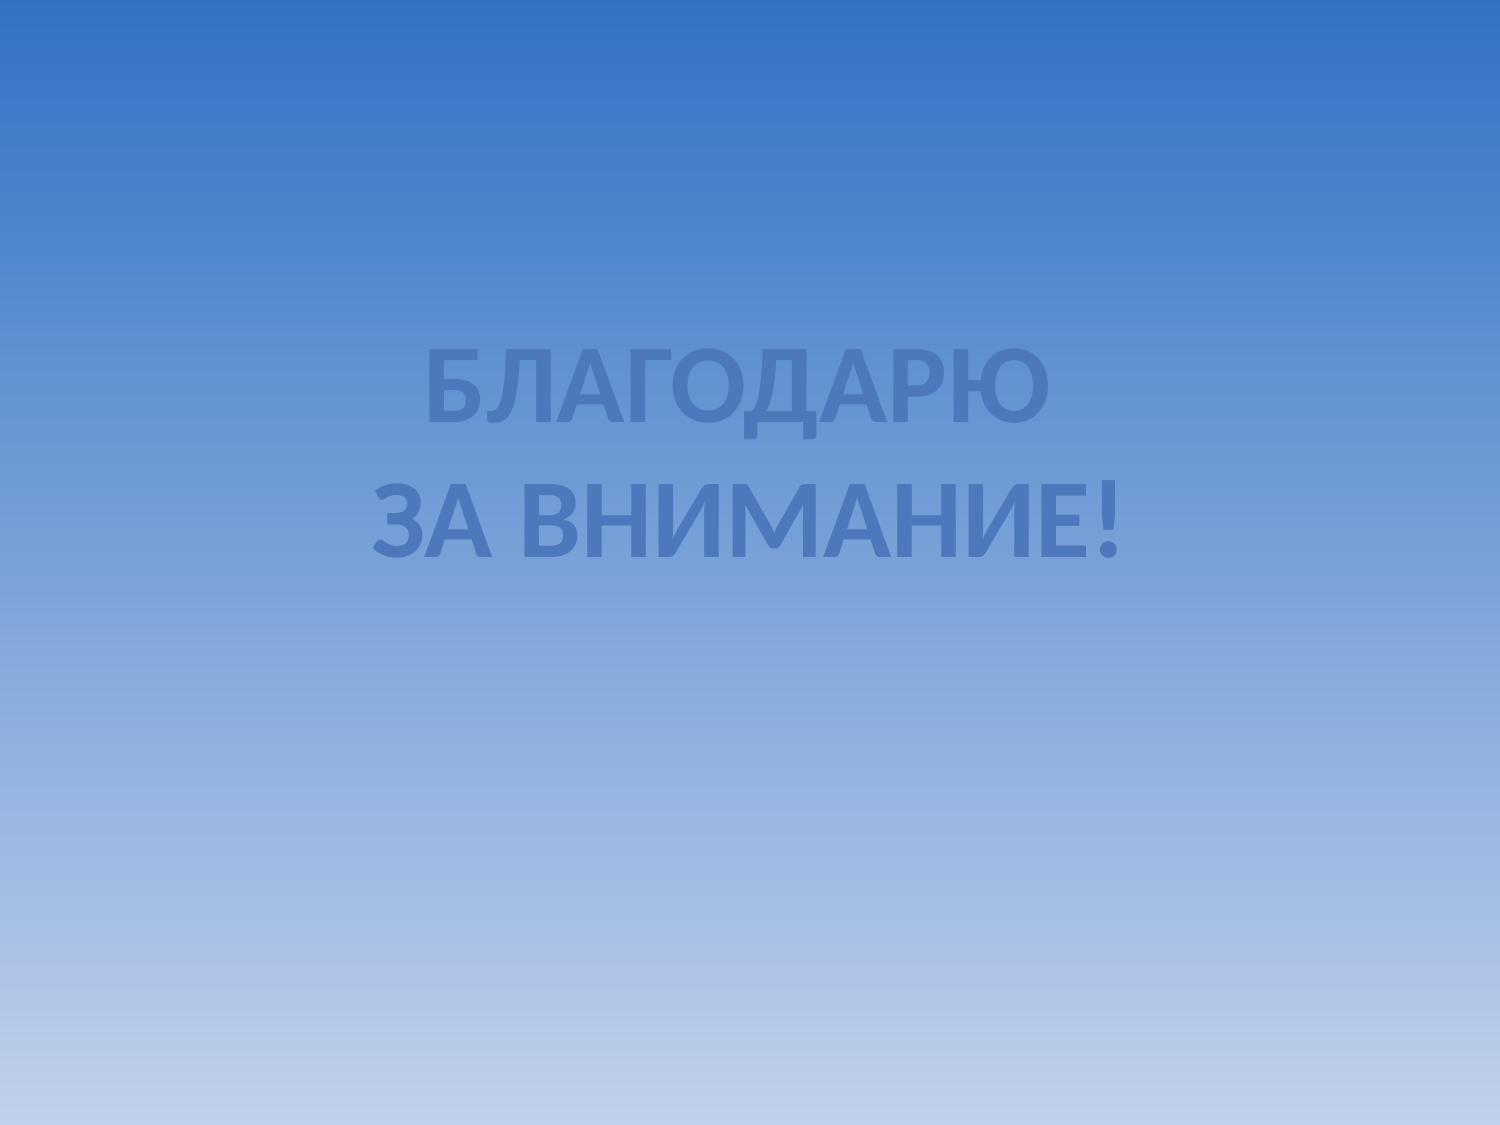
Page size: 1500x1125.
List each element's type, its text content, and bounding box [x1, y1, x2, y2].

text_box Благодарю за внимание! [356, 302, 1144, 588]
